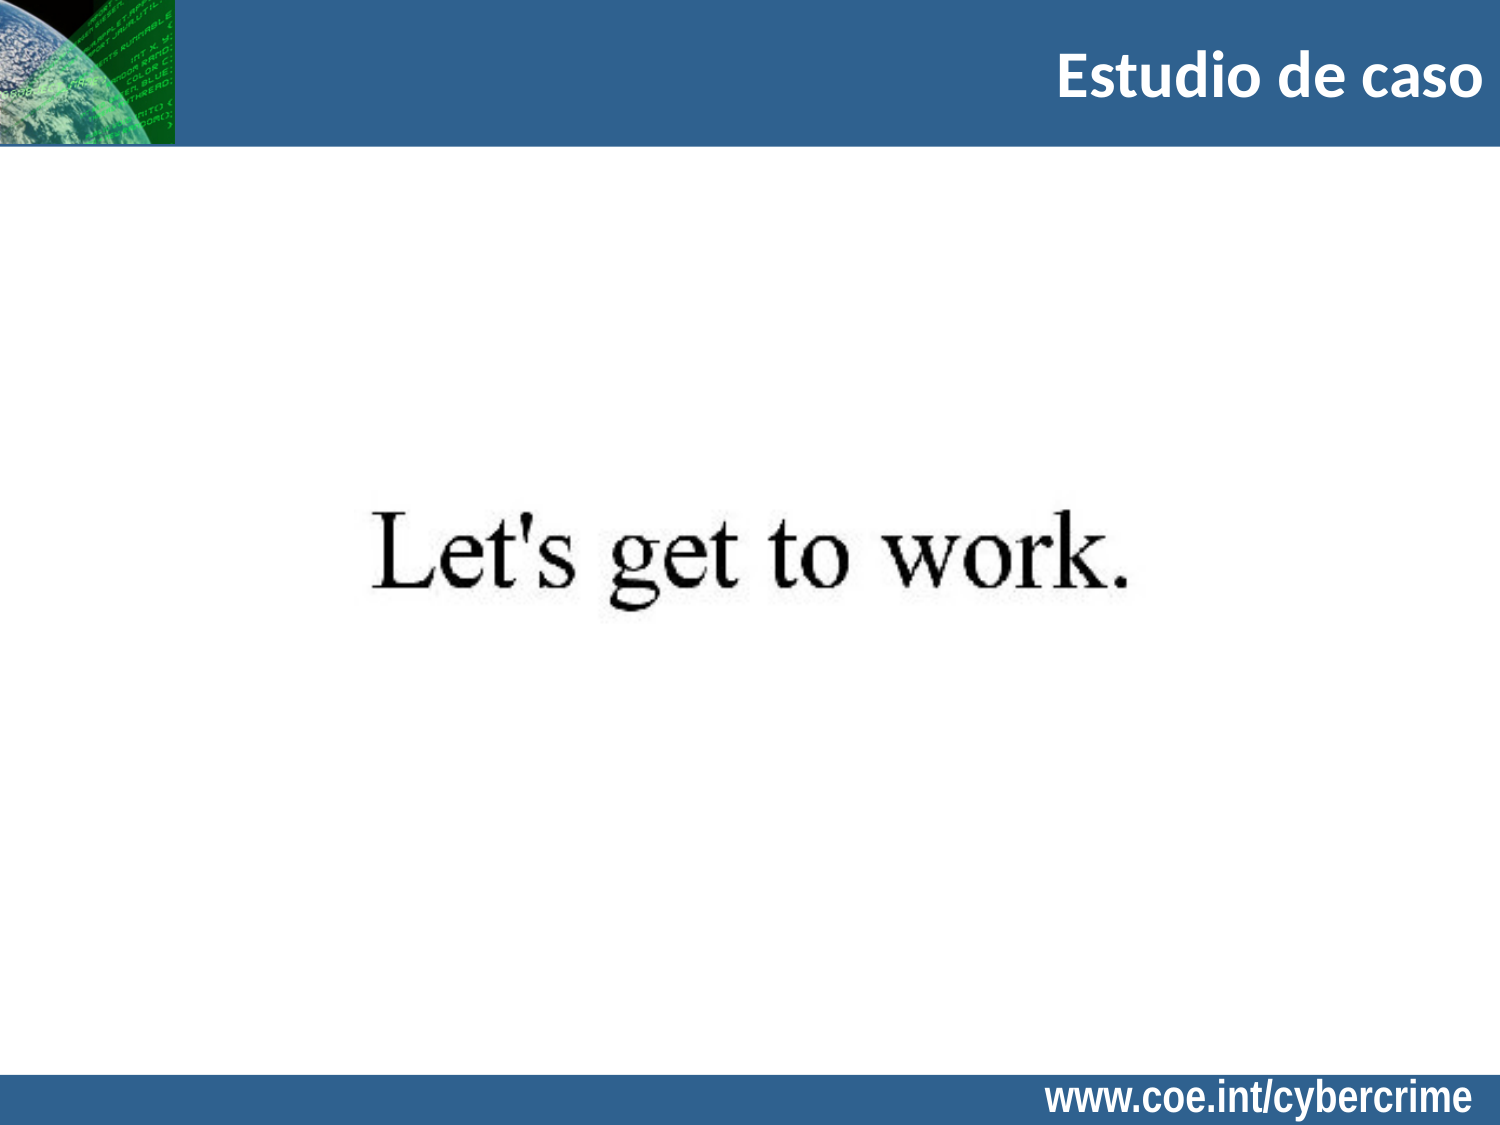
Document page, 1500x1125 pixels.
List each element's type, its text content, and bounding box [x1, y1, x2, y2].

text_box www.coe.int/cybercrime [1030, 1059, 1500, 1125]
text_box [0, 1073, 1030, 1125]
text_box Estudio de caso [177, 0, 1500, 149]
picture [354, 397, 1146, 728]
picture [0, 0, 175, 144]
